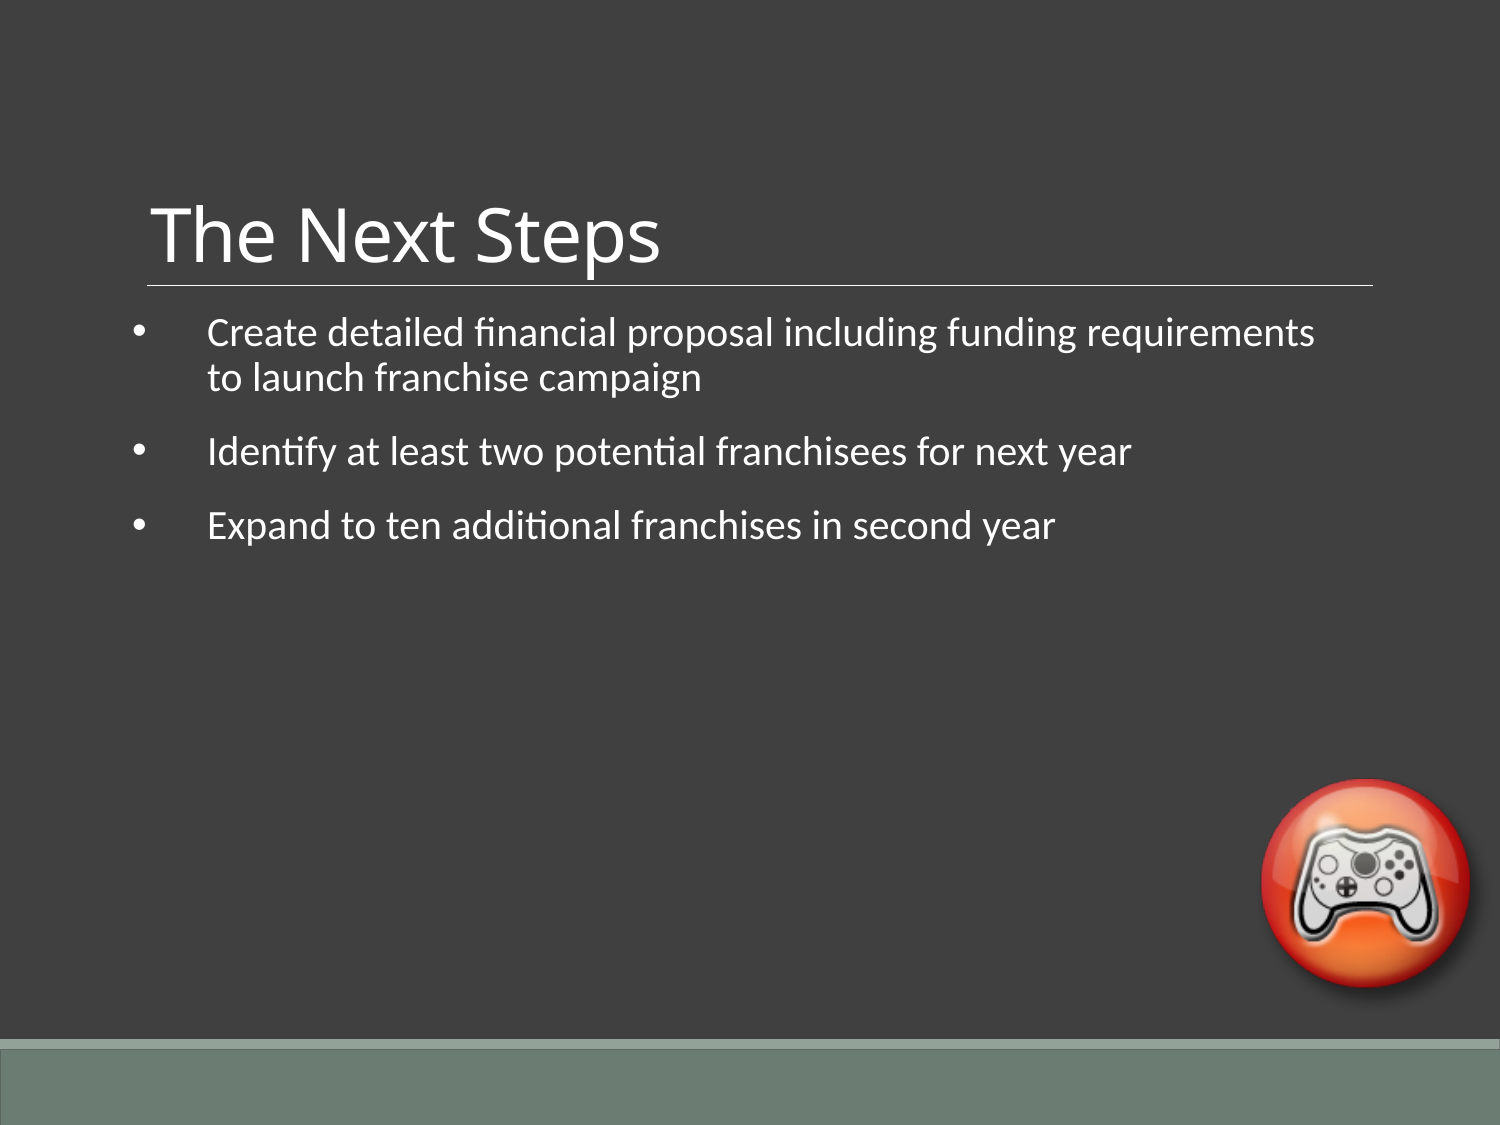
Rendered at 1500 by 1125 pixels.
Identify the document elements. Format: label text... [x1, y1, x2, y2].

title The Next Steps [135, 47, 1373, 285]
list Create detailed financial proposal including funding requirements to launch franchise campaign Identify at least two potential franchisees for next year Expand to ten additional franchises in second year [117, 302, 1373, 963]
picture [1253, 774, 1492, 1013]
